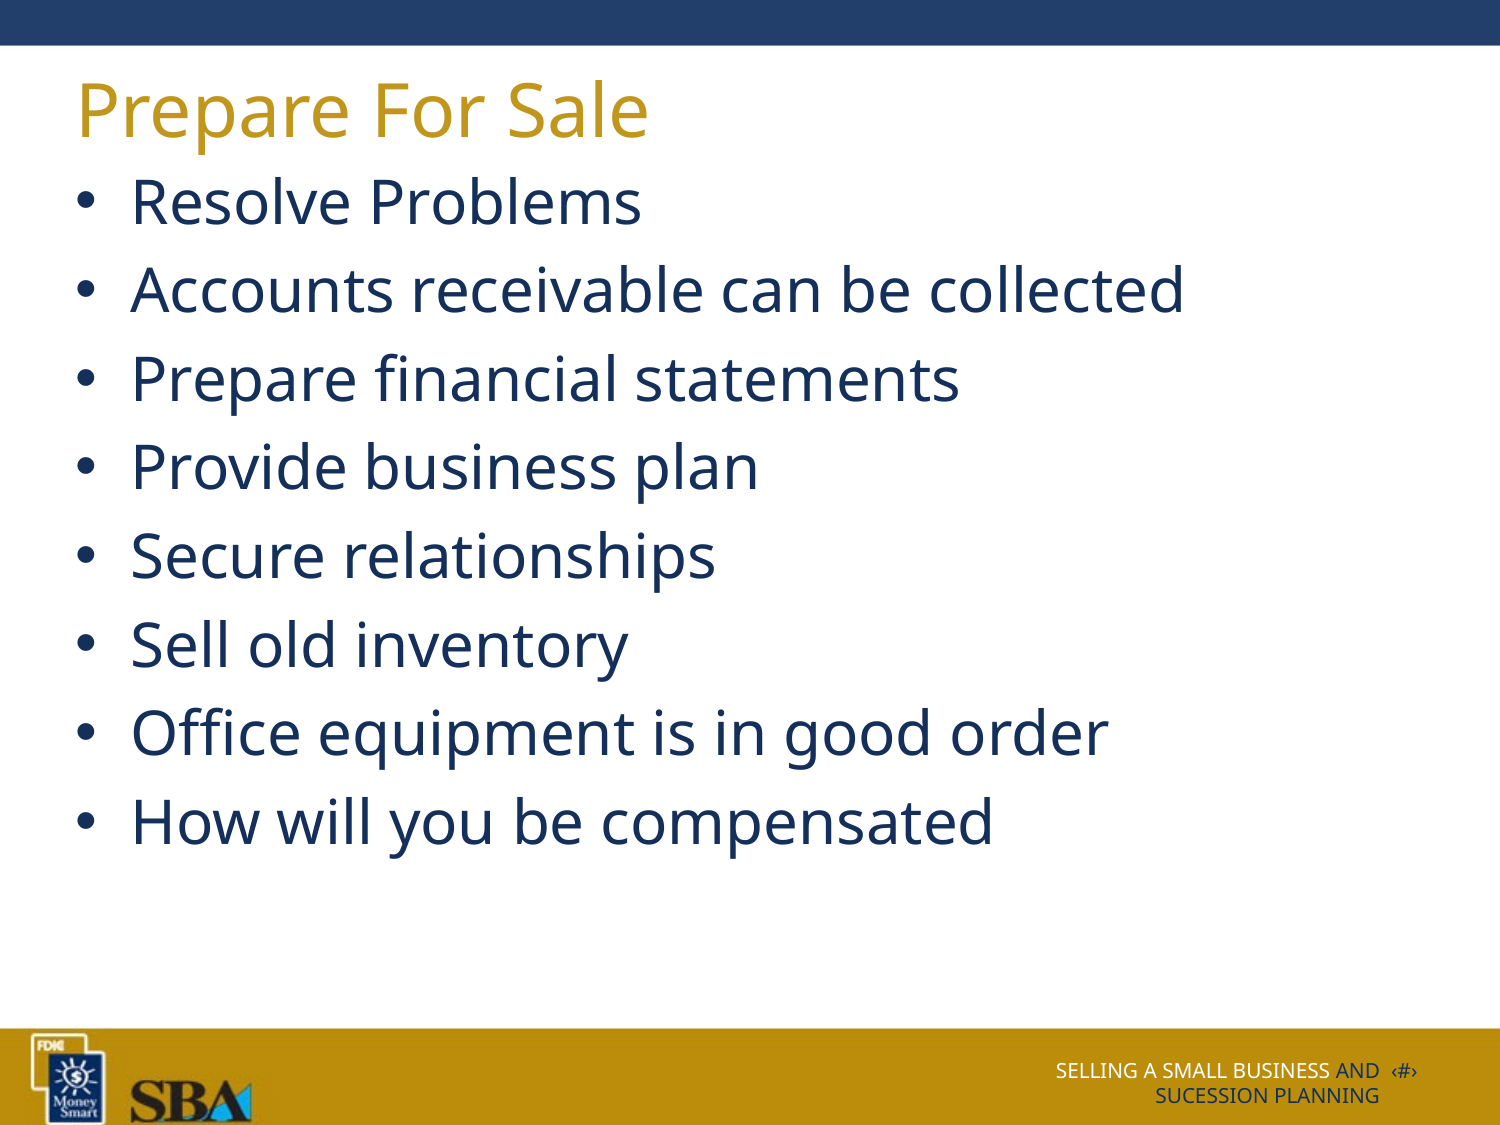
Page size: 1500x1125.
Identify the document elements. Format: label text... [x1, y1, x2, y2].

picture [0, 0, 1500, 1125]
list Resolve Problems Accounts receivable can be collected Prepare financial statements Provide business plan Secure relationships Sell old inventory Office equipment is in good order How will you be compensated [74, 161, 1426, 863]
title Prepare For Sale [74, 61, 1426, 161]
